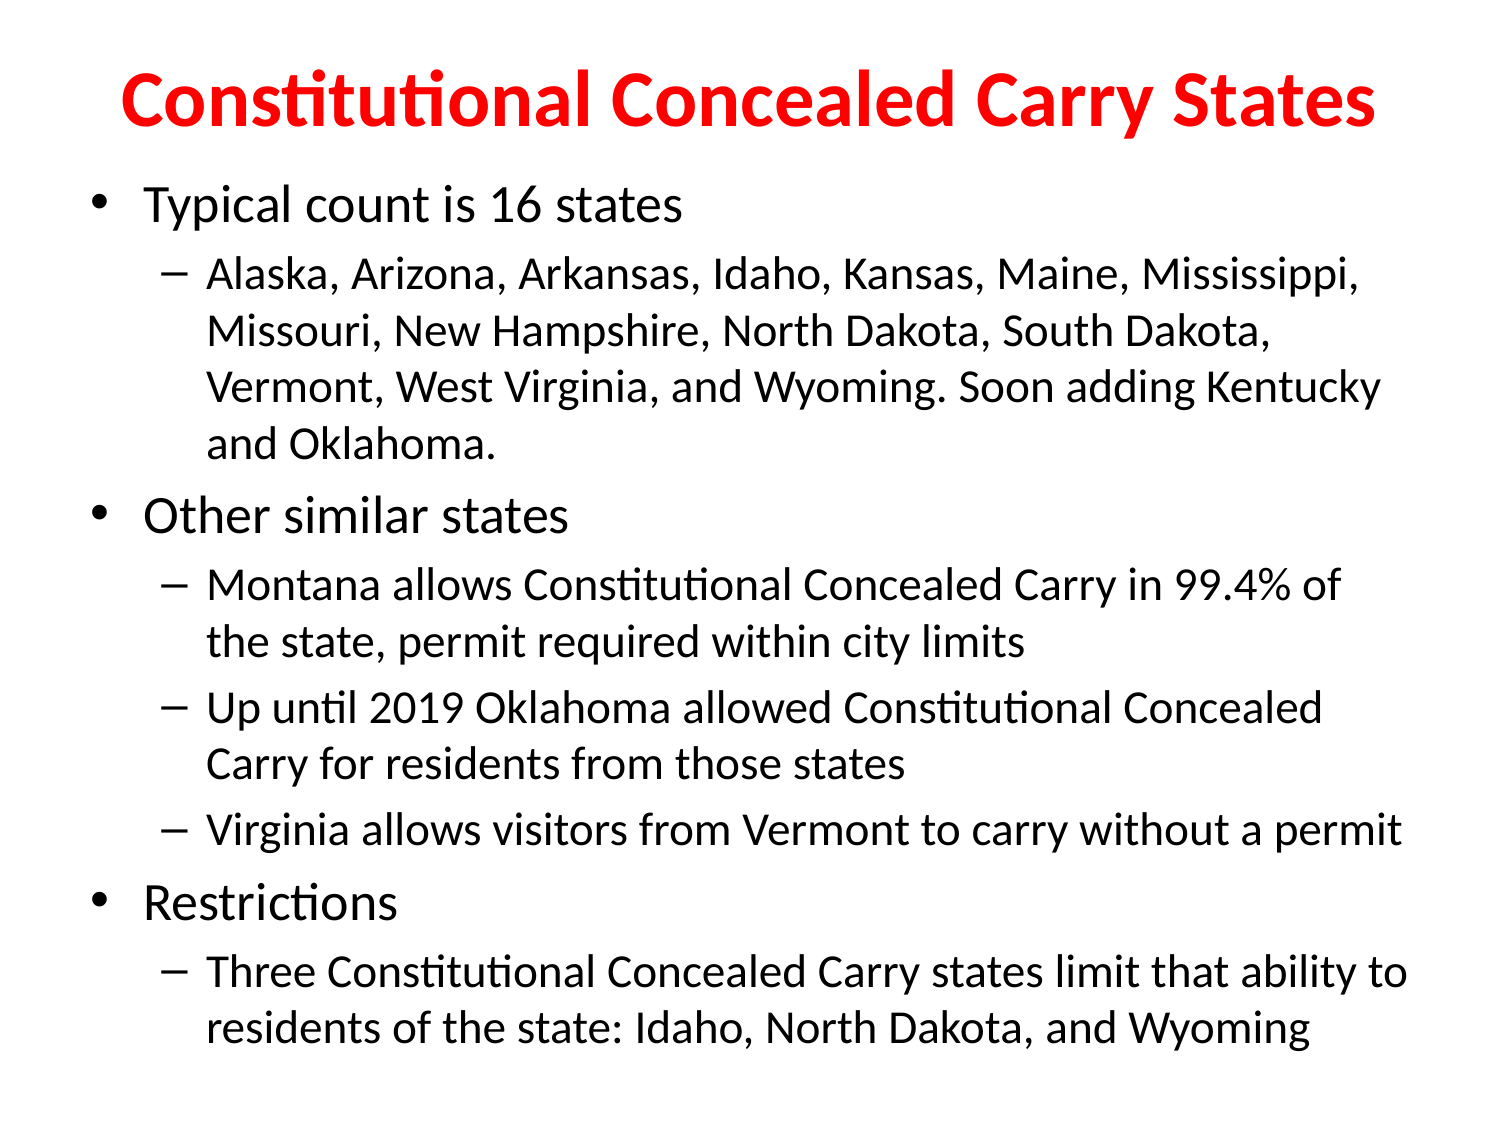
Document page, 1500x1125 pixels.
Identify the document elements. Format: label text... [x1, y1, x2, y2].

list Typical count is 16 states Alaska, Arizona, Arkansas, Idaho, Kansas, Maine, Mississippi, Missouri, New Hampshire, North Dakota, South Dakota, Vermont, West Virginia, and Wyoming. Soon adding Kentucky and Oklahoma. Other similar states Montana allows Constitutional Concealed Carry in 99.4% of the state, permit required within city limits Up until 2019 Oklahoma allowed Constitutional Concealed Carry for residents from those states Virginia allows visitors from Vermont to carry without a permit Restrictions Three Constitutional Concealed Carry states limit that ability to residents of the state: Idaho, North Dakota, and Wyoming [75, 160, 1425, 1099]
title Constitutional Concealed Carry States [75, 27, 1425, 160]
